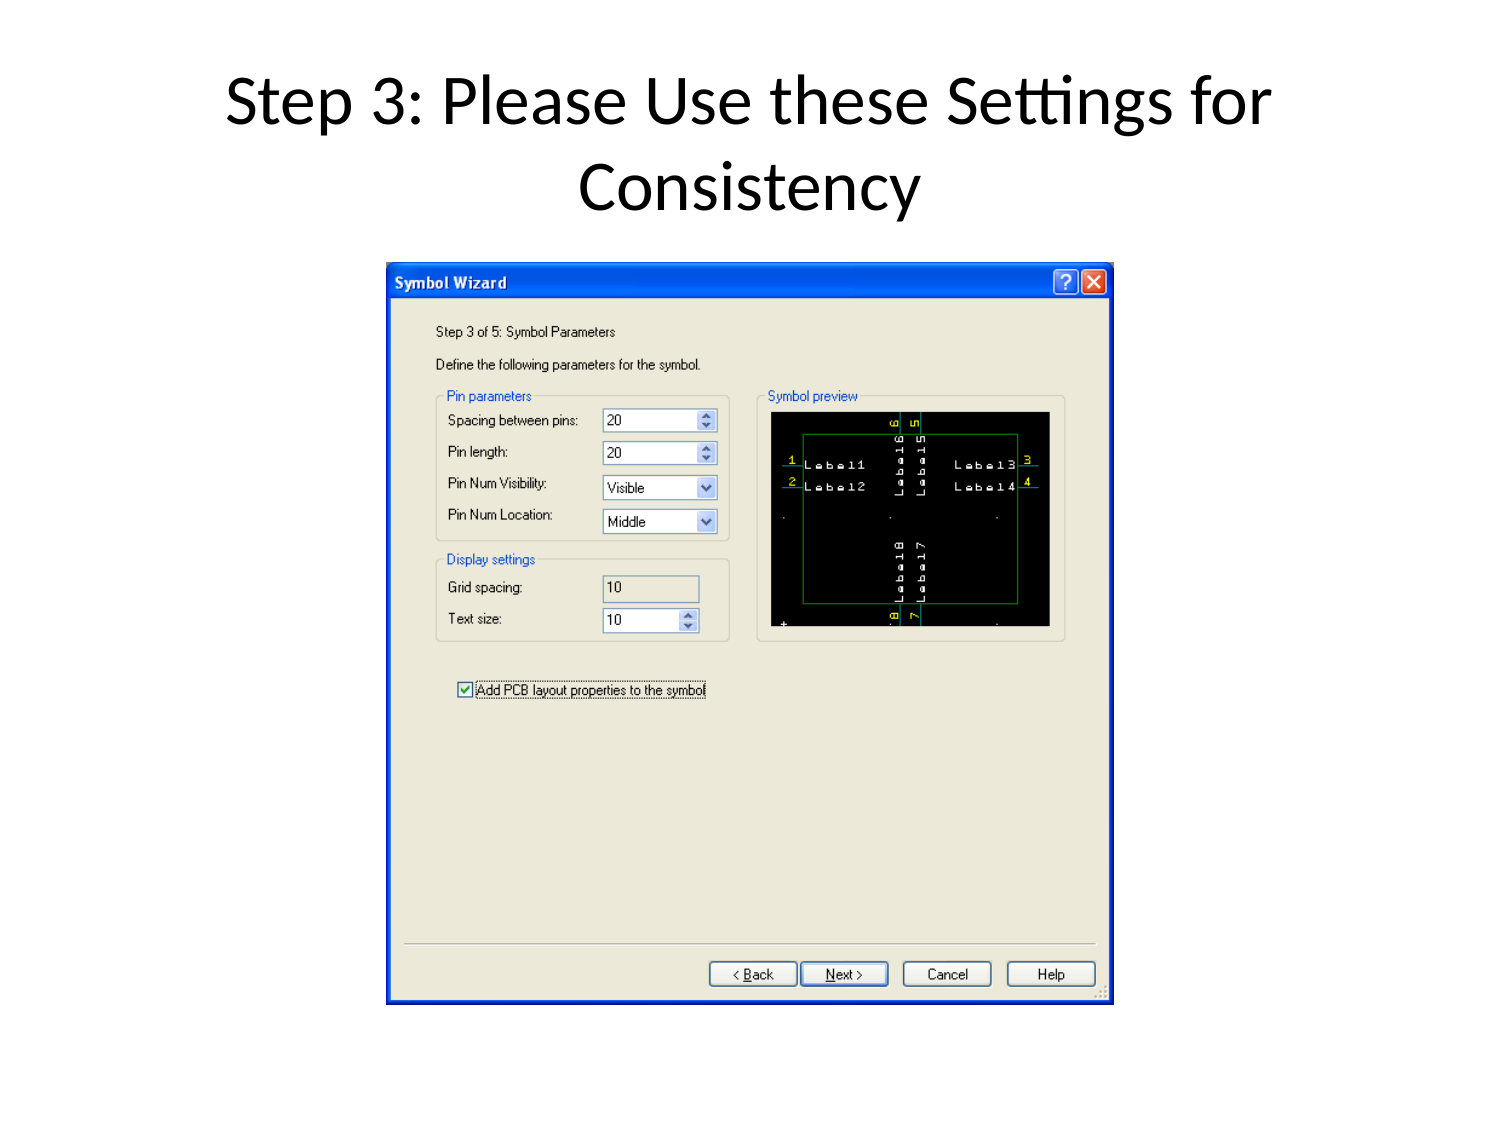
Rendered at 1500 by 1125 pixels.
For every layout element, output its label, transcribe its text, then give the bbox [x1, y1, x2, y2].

title Step 3: Please Use these Settings for Consistency [75, 45, 1425, 233]
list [386, 262, 1114, 1006]
